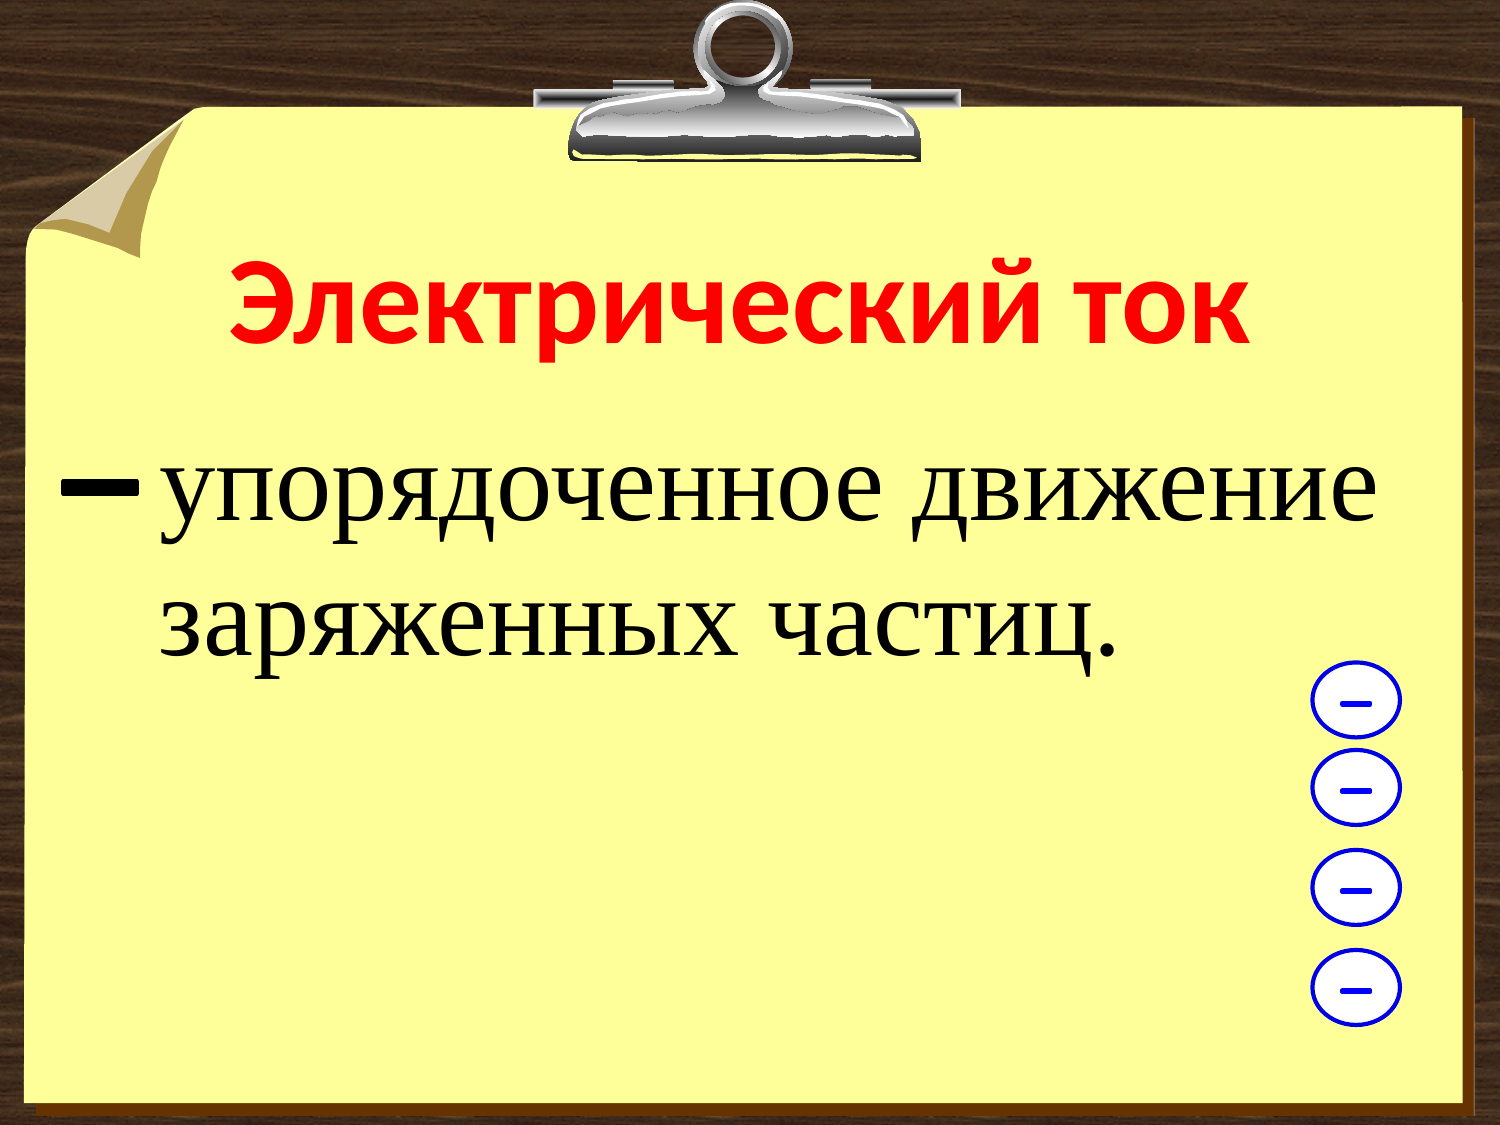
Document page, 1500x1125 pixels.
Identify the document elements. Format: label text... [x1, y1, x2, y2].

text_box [1312, 949, 1401, 1026]
list упорядоченное движение заряженных частиц. [87, 400, 1405, 976]
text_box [1312, 749, 1401, 826]
picture [710, 15, 775, 78]
text_box [61, 479, 139, 496]
picture [0, 0, 1500, 1125]
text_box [1312, 662, 1401, 738]
title Электрический ток [77, 199, 1403, 388]
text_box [1312, 849, 1401, 926]
